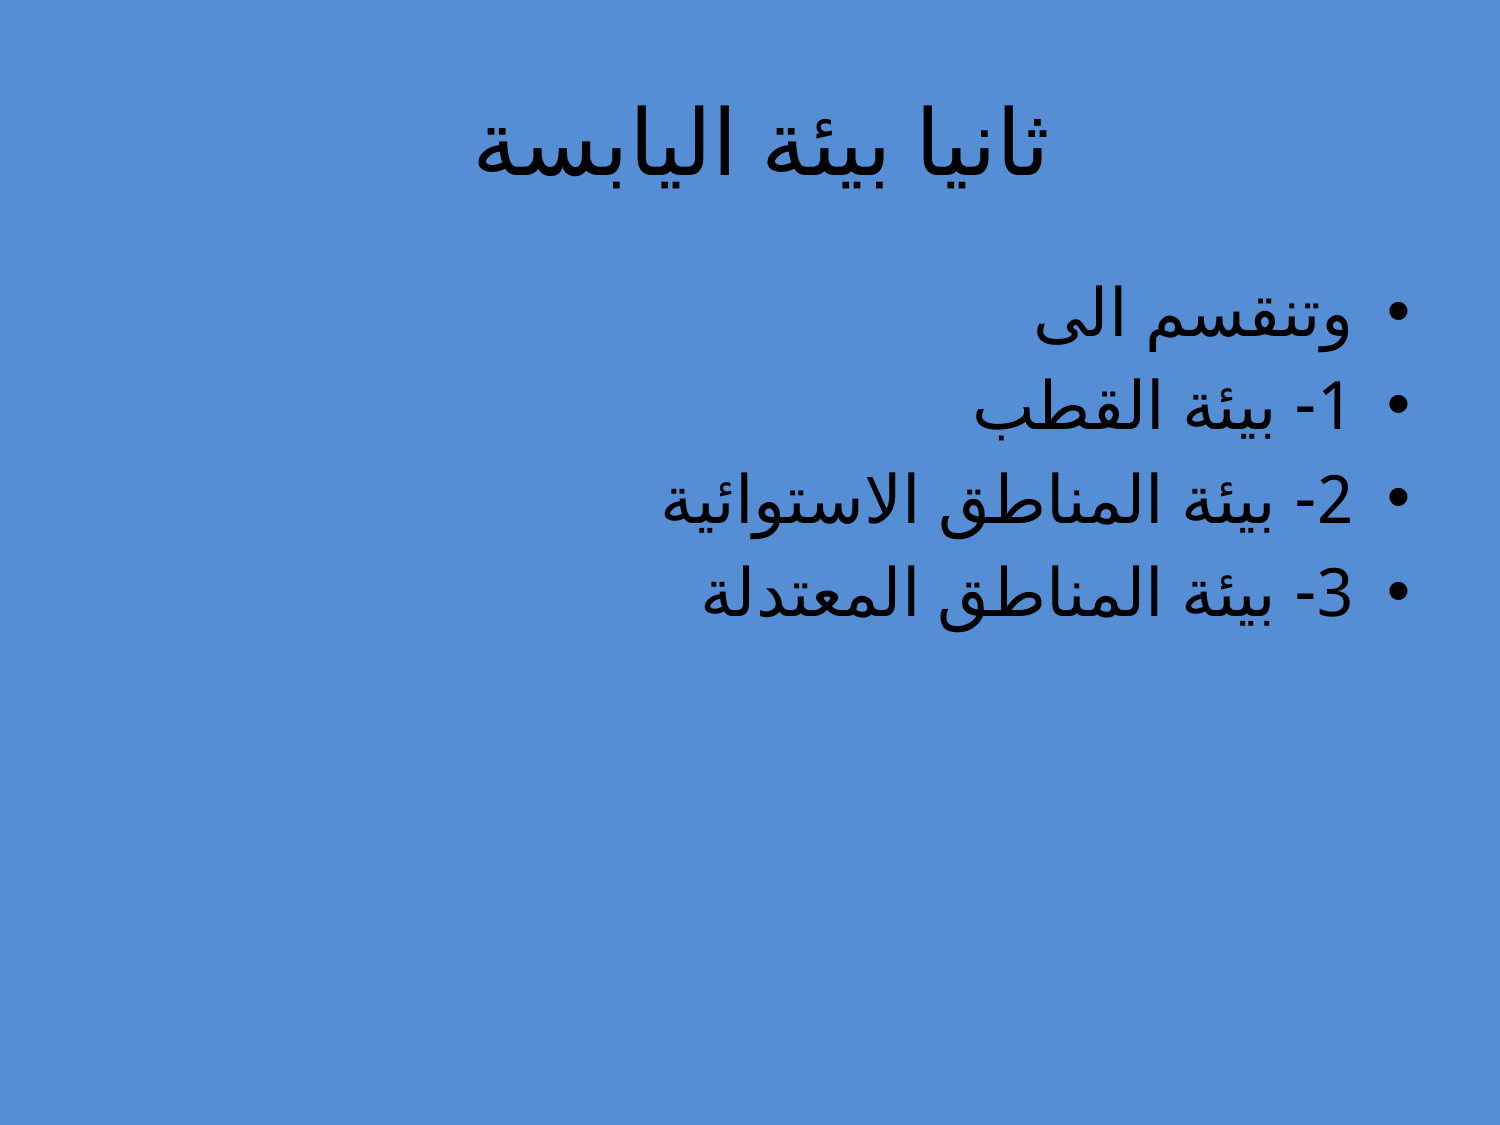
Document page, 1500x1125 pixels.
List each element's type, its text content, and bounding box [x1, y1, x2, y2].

title ثانيا بيئة اليابسة [75, 45, 1425, 233]
list وتنقسم الى 1- بيئة القطب 2- بيئة المناطق الاستوائية 3- بيئة المناطق المعتدلة [75, 262, 1425, 1005]
